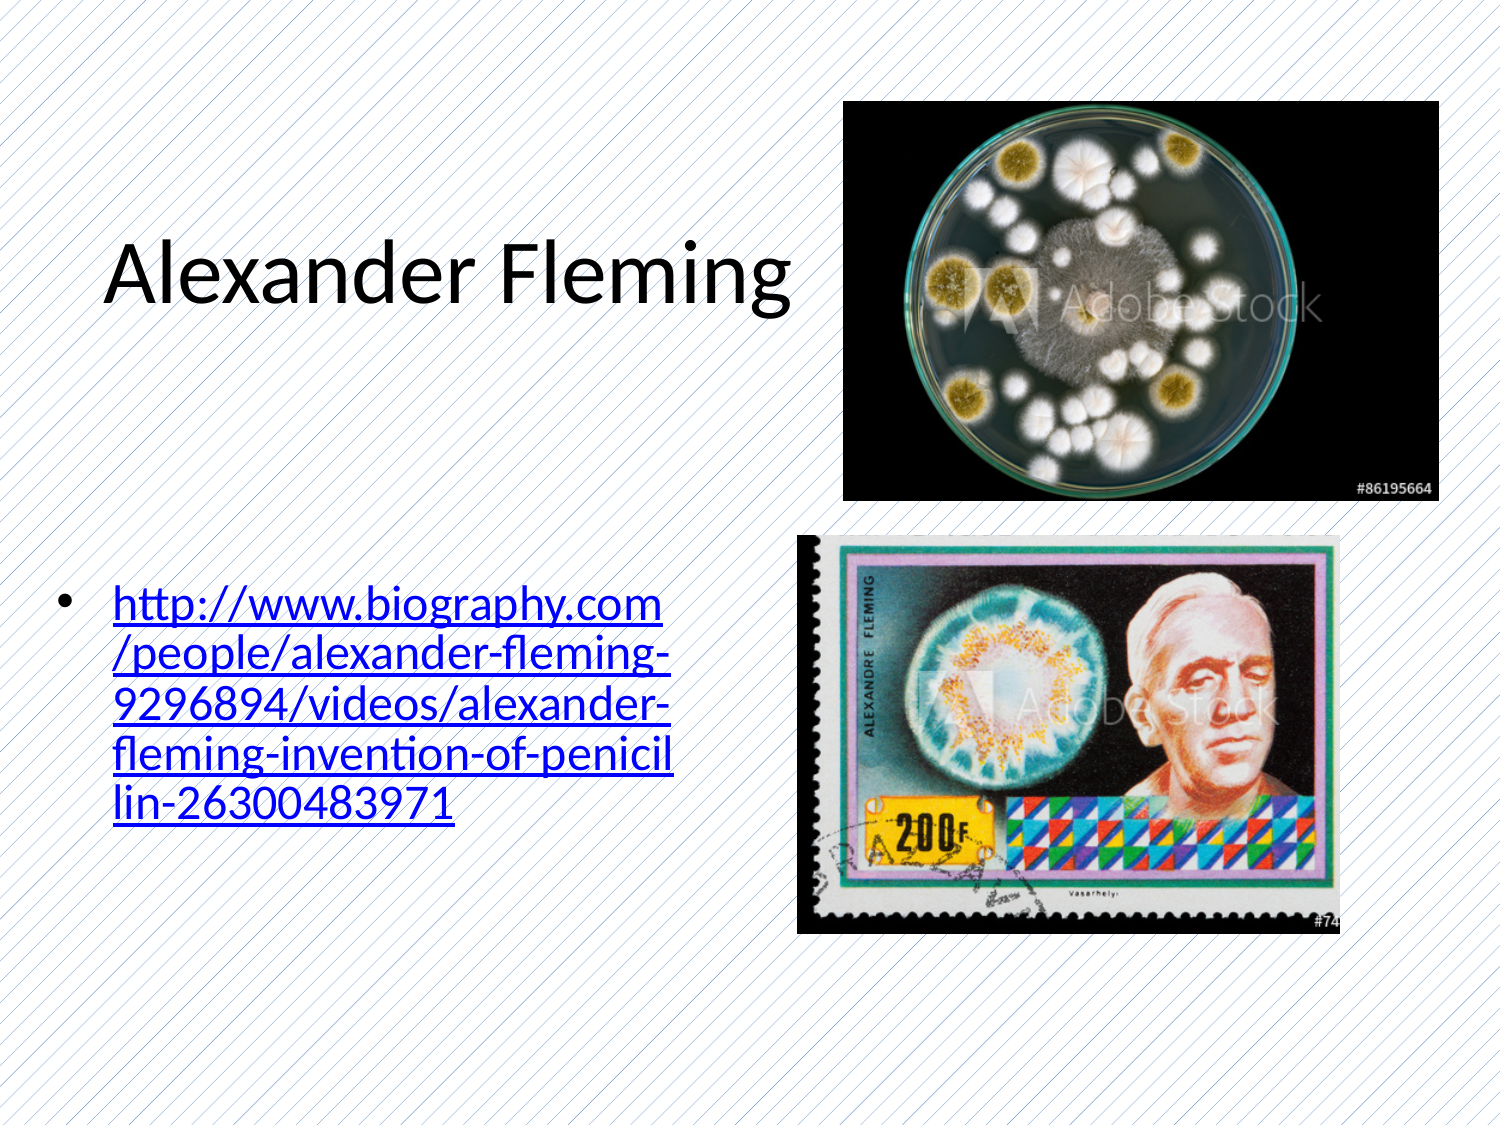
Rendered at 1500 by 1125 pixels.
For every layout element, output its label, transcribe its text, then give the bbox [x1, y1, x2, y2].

picture [796, 535, 1340, 934]
title Alexander Fleming [88, 172, 837, 361]
list http://www.biography.com/people/alexander-fleming-9296894/videos/alexander-fleming-invention-of-penicillin-26300483971 [41, 562, 691, 1125]
footer [512, 1042, 988, 1103]
picture [842, 101, 1439, 501]
